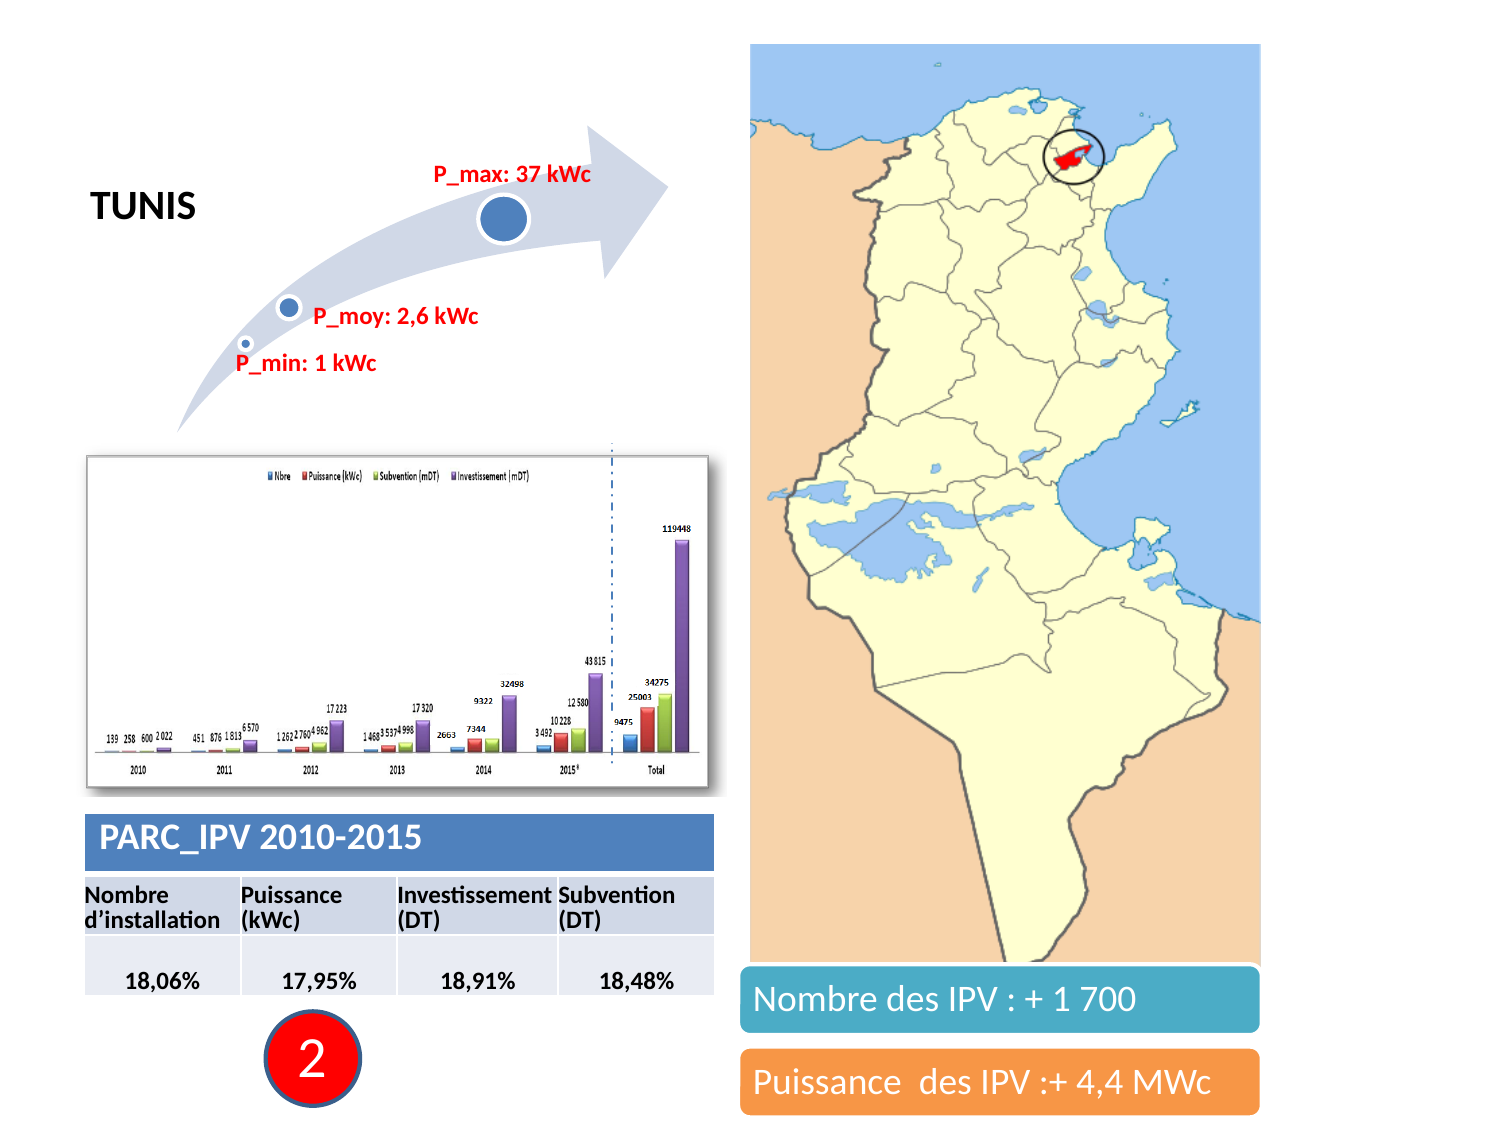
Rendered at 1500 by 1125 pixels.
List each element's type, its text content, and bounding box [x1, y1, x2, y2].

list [750, 44, 1262, 960]
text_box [265, 1011, 361, 1107]
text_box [737, 960, 1263, 1118]
table_cell Puissance (kWc) [242, 877, 396, 934]
table_cell 18,91% [398, 936, 557, 995]
table_header PARC_IPV 2010-2015 [85, 814, 714, 871]
picture [76, 443, 727, 798]
table_cell 18,06% [85, 936, 240, 995]
table_cell Nombre d’installation [85, 877, 240, 934]
table_cell Investissement (DT) [398, 877, 557, 934]
table_cell Subvention (DT) [559, 877, 714, 934]
title TUNIS [74, 44, 569, 236]
table_cell 18,48% [559, 936, 714, 995]
table_cell 17,95% [242, 936, 396, 995]
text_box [182, 125, 703, 433]
